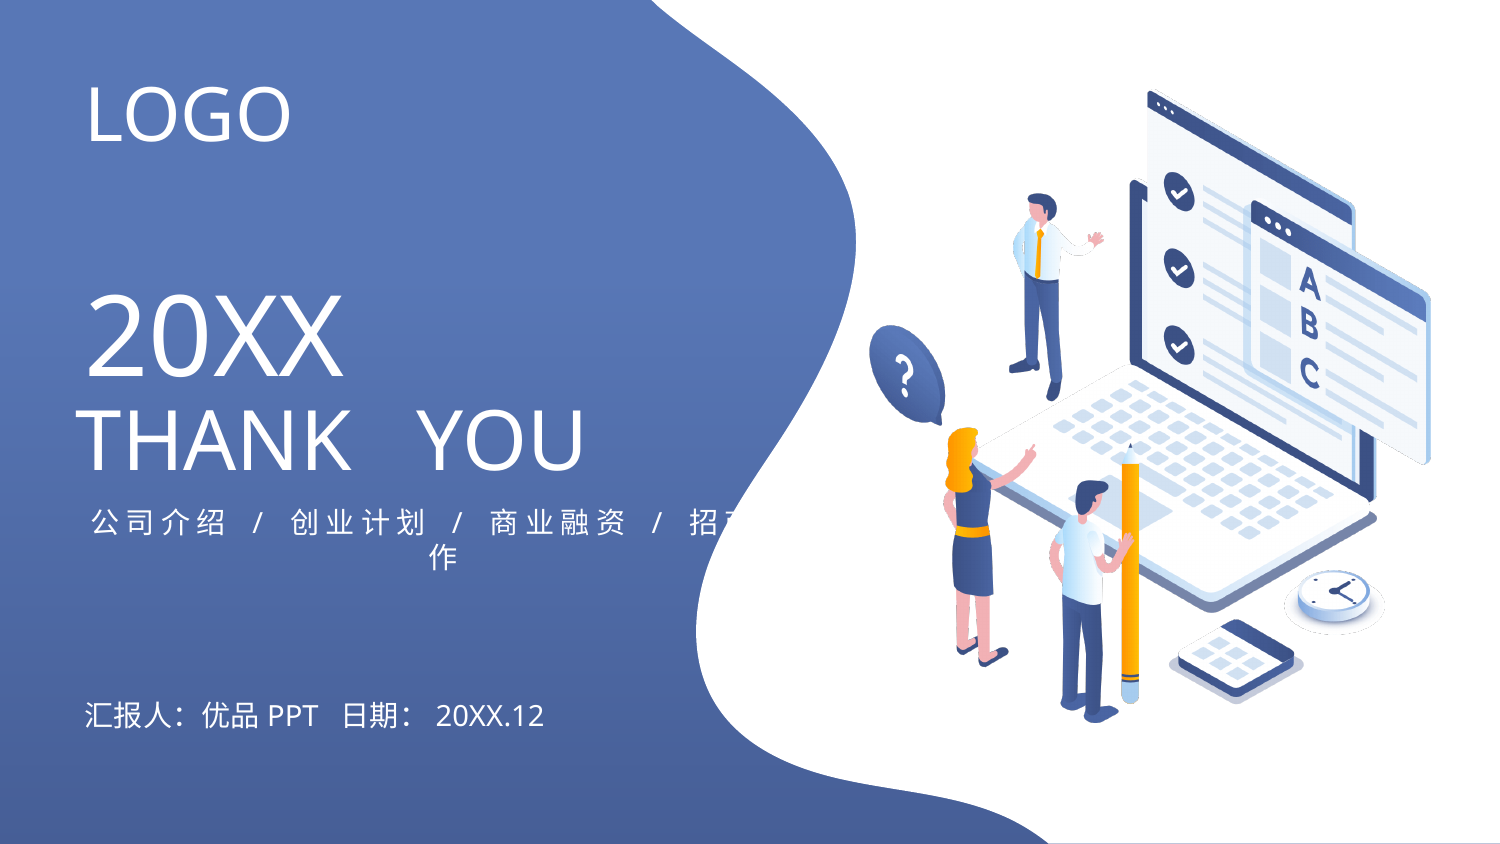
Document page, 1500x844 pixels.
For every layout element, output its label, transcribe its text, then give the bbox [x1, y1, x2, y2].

text_box 20XX [69, 256, 381, 379]
picture [869, 89, 1431, 723]
text_box 公司介绍 / 创业计划 / 商业融资 / 招商合作 [69, 496, 817, 582]
text_box [651, 0, 1500, 844]
text_box 汇报人：优品PPT 日期：20XX.12 [69, 690, 571, 740]
text_box THANK YOU [61, 379, 844, 495]
text_box LOGO [69, 59, 320, 164]
